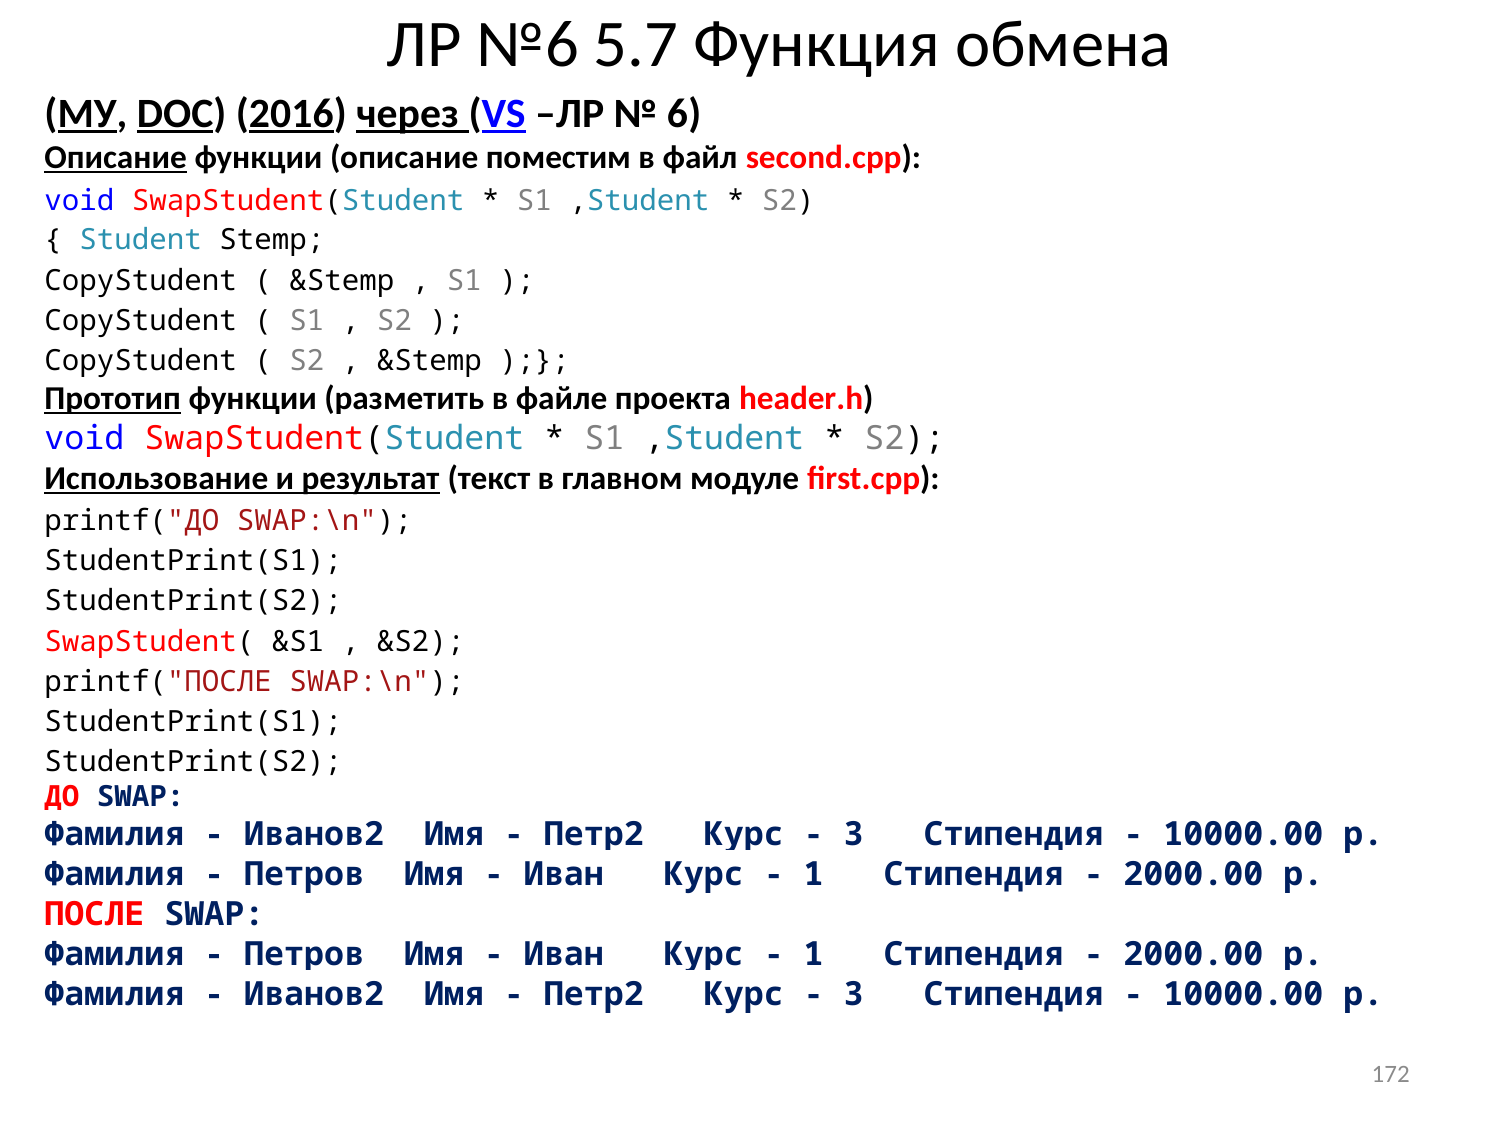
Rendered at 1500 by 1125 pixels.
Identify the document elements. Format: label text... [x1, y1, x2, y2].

slide_number 172 [1074, 1042, 1425, 1103]
text_box (МУ, DOC) (2016) через (VS –ЛР № 6) Описание функции (описание поместим в файл second.cpp): void SwapStudent(Student * S1 ,Student * S2) { Student Stemp; CopyStudent ( &Stemp , S1 ); CopyStudent ( S1 , S2 ); CopyStudent ( S2 , &Stemp );}; Прототип функции (разметить в файле проекта header.h) void SwapStudent(Student * S1 ,Student * S2); Использование и результат (текст в главном модуле first.cpp): printf("ДО SWAP:\n"); StudentPrint(S1); StudentPrint(S2); SwapStudent( &S1 , &S2); printf("ПОСЛЕ SWAP:\n"); StudentPrint(S1); StudentPrint(S2); ДО SWAP: Фамилия - Иванов2 Имя - Петр2 Курс - 3 Стипендия - 10000.00 р. Фамилия - Петров Имя - Иван Курс - 1 Стипендия - 2000.00 р. ПОСЛЕ SWAP: Фамилия - Петров Имя - Иван Курс - 1 Стипендия - 2000.00 р. Фамилия - Иванов2 Имя - Петр2 Курс - 3 Стипендия - 10000.00 р. [29, 78, 1453, 1047]
title ЛР №6 5.7 Функция обмена [312, 1, 1247, 78]
